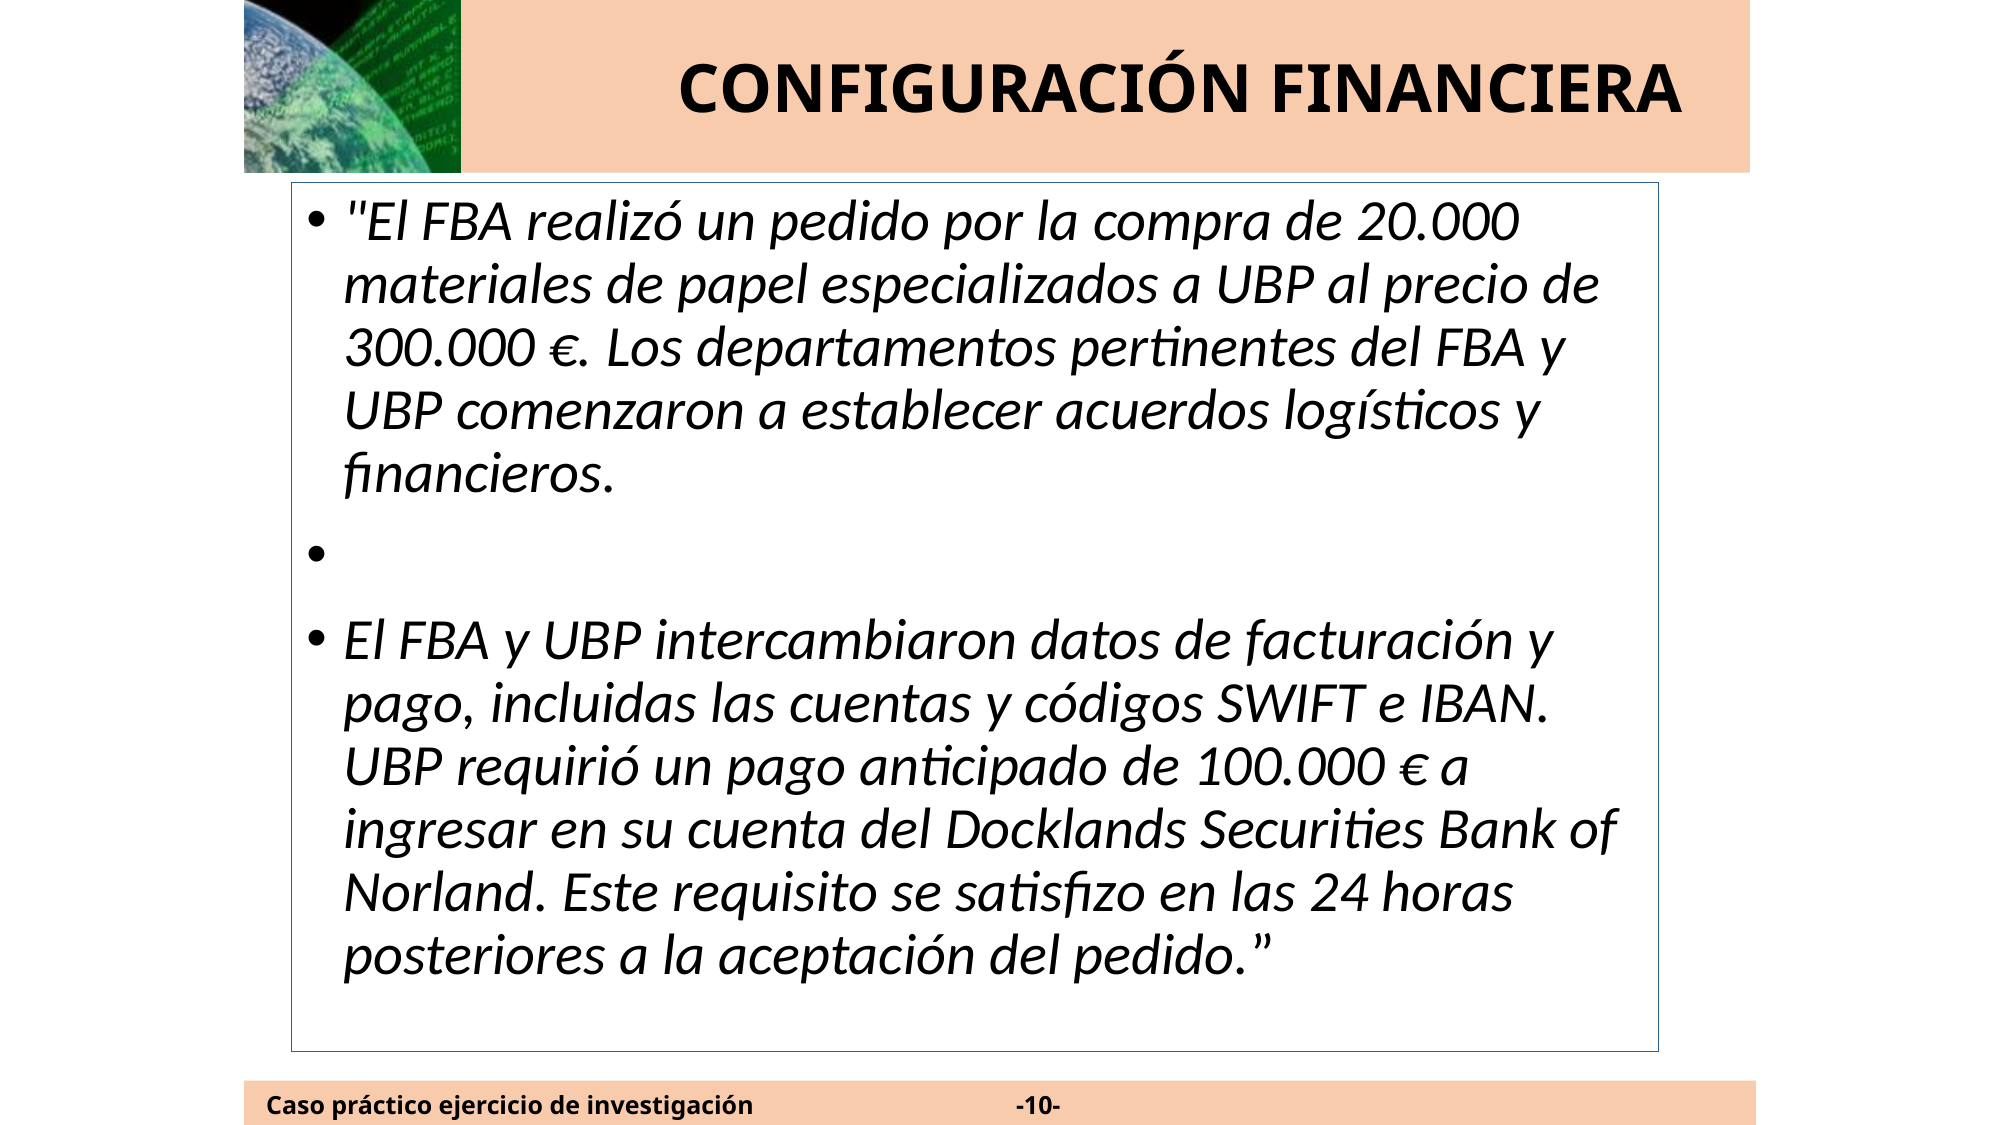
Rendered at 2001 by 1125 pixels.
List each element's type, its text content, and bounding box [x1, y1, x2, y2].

picture [243, 0, 461, 173]
text_box [243, 1080, 1757, 1125]
list "El FBA realizó un pedido por la compra de 20.000 materiales de papel especializados a UBP al precio de 300.000 €. Los departamentos pertinentes del FBA y UBP comenzaron a establecer acuerdos logísticos y financieros. El FBA y UBP intercambiaron datos de facturación y pago, incluidas las cuentas y códigos SWIFT e IBAN. UBP requirió un pago anticipado de 100.000 € a ingresar en su cuenta del Docklands Securities Bank of Norland. Este requisito se satisfizo en las 24 horas posteriores a la aceptación del pedido.” [291, 182, 1659, 1052]
text_box CONFIGURACIÓN FINANCIERA [461, 38, 1714, 133]
text_box Caso práctico ejercicio de investigación -10- [251, 1082, 1750, 1125]
text_box [243, 0, 1751, 174]
